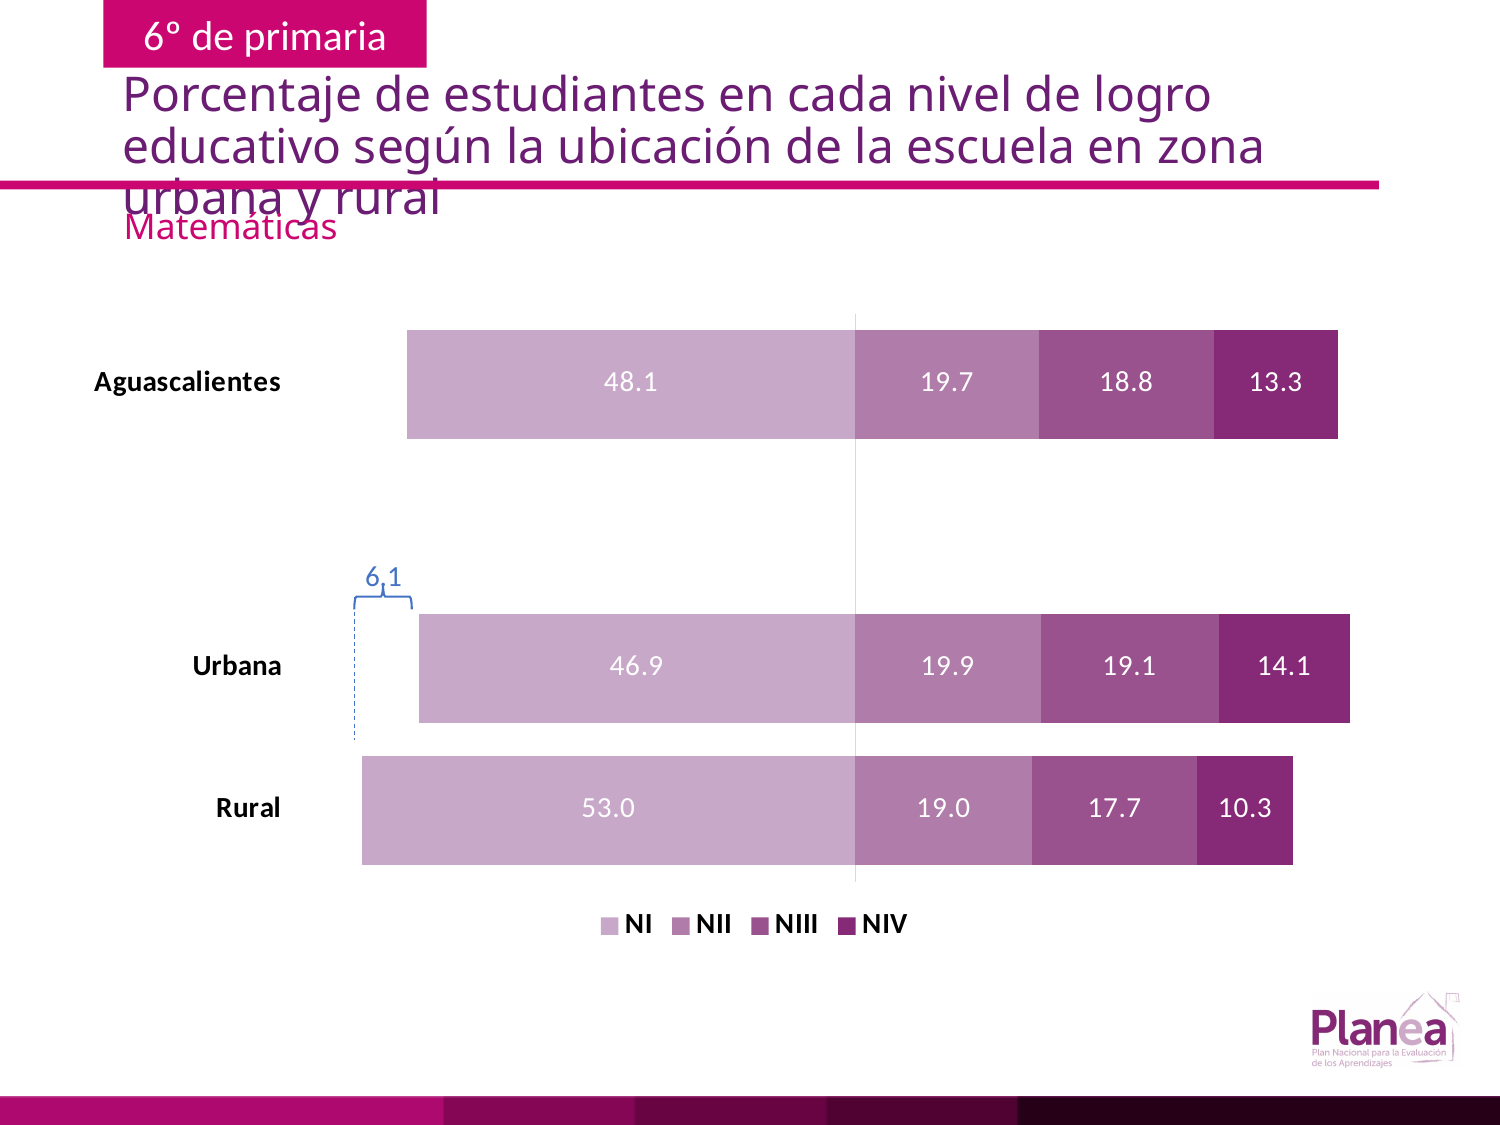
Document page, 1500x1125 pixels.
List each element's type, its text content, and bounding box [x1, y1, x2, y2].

picture [1312, 991, 1462, 1068]
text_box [66, 301, 1442, 947]
picture [0, 1096, 1500, 1125]
text_box [0, 179, 1380, 190]
title Porcentaje de estudiantes en cada nivel de logro educativo según la ubicación de la escuela en zona urbana y rural [107, 62, 1402, 201]
list Matemáticas [108, 196, 1403, 301]
